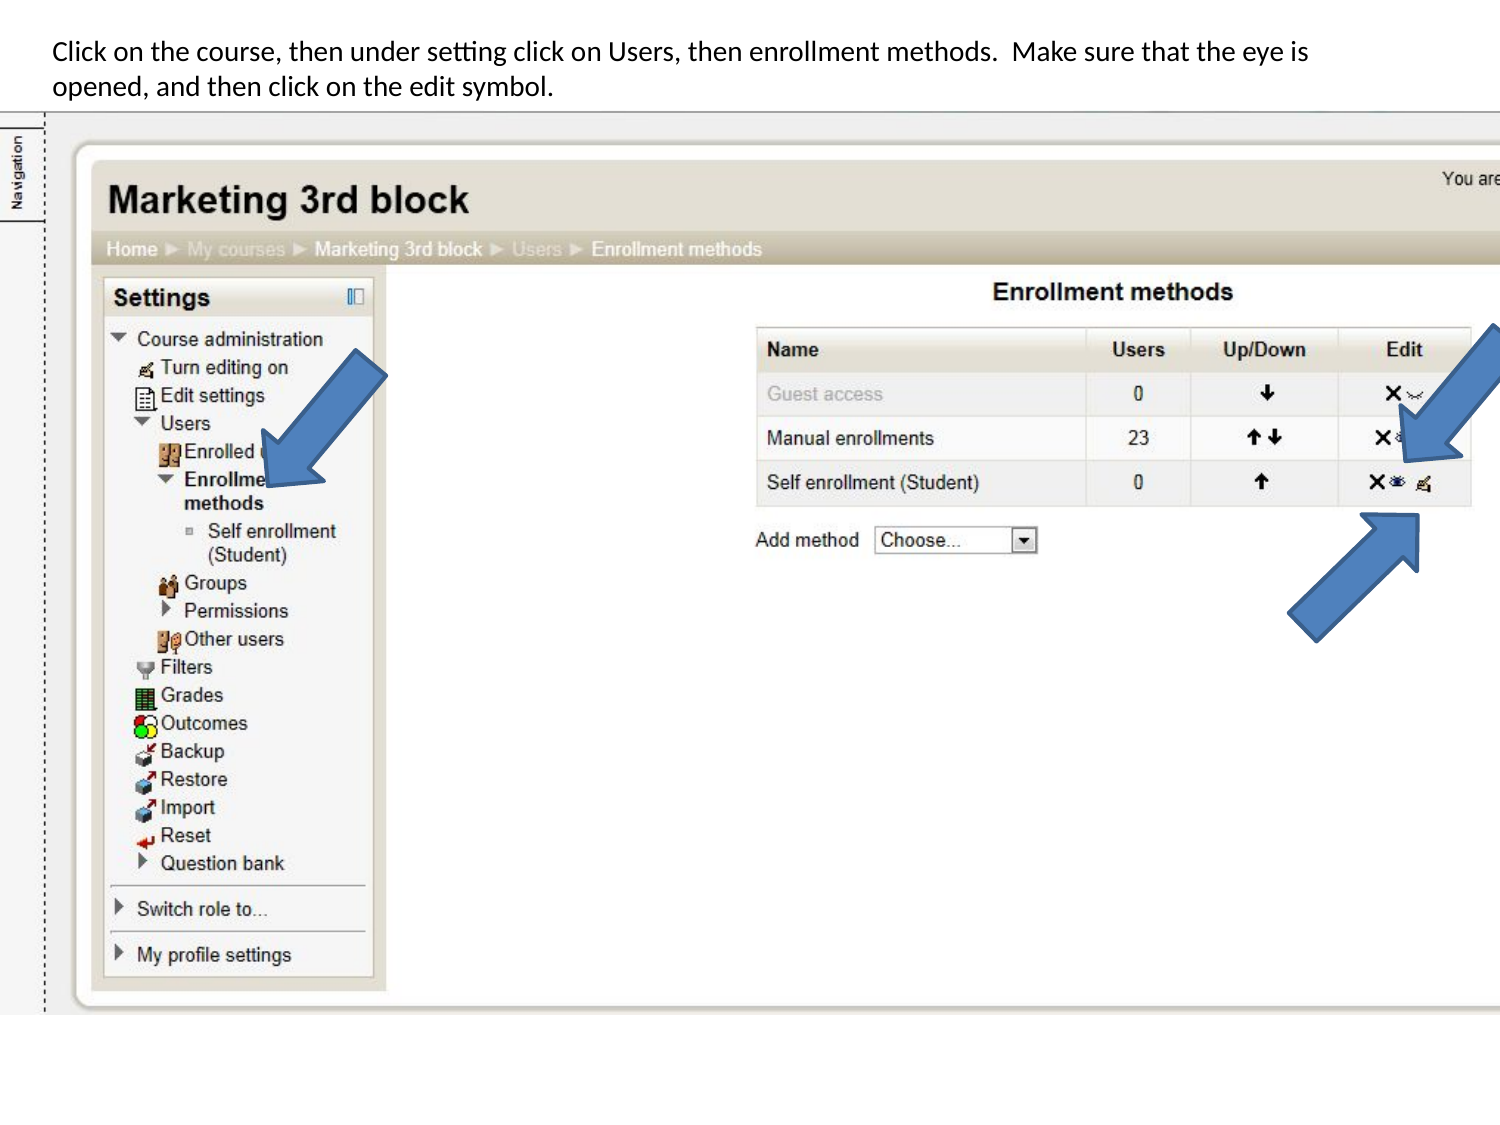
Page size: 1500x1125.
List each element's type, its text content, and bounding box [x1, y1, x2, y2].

text_box Click on the course, then under setting click on Users, then enrollment methods. Make sure that the eye is opened, and then click on the edit symbol. [37, 24, 1388, 108]
picture [0, 110, 1500, 1015]
